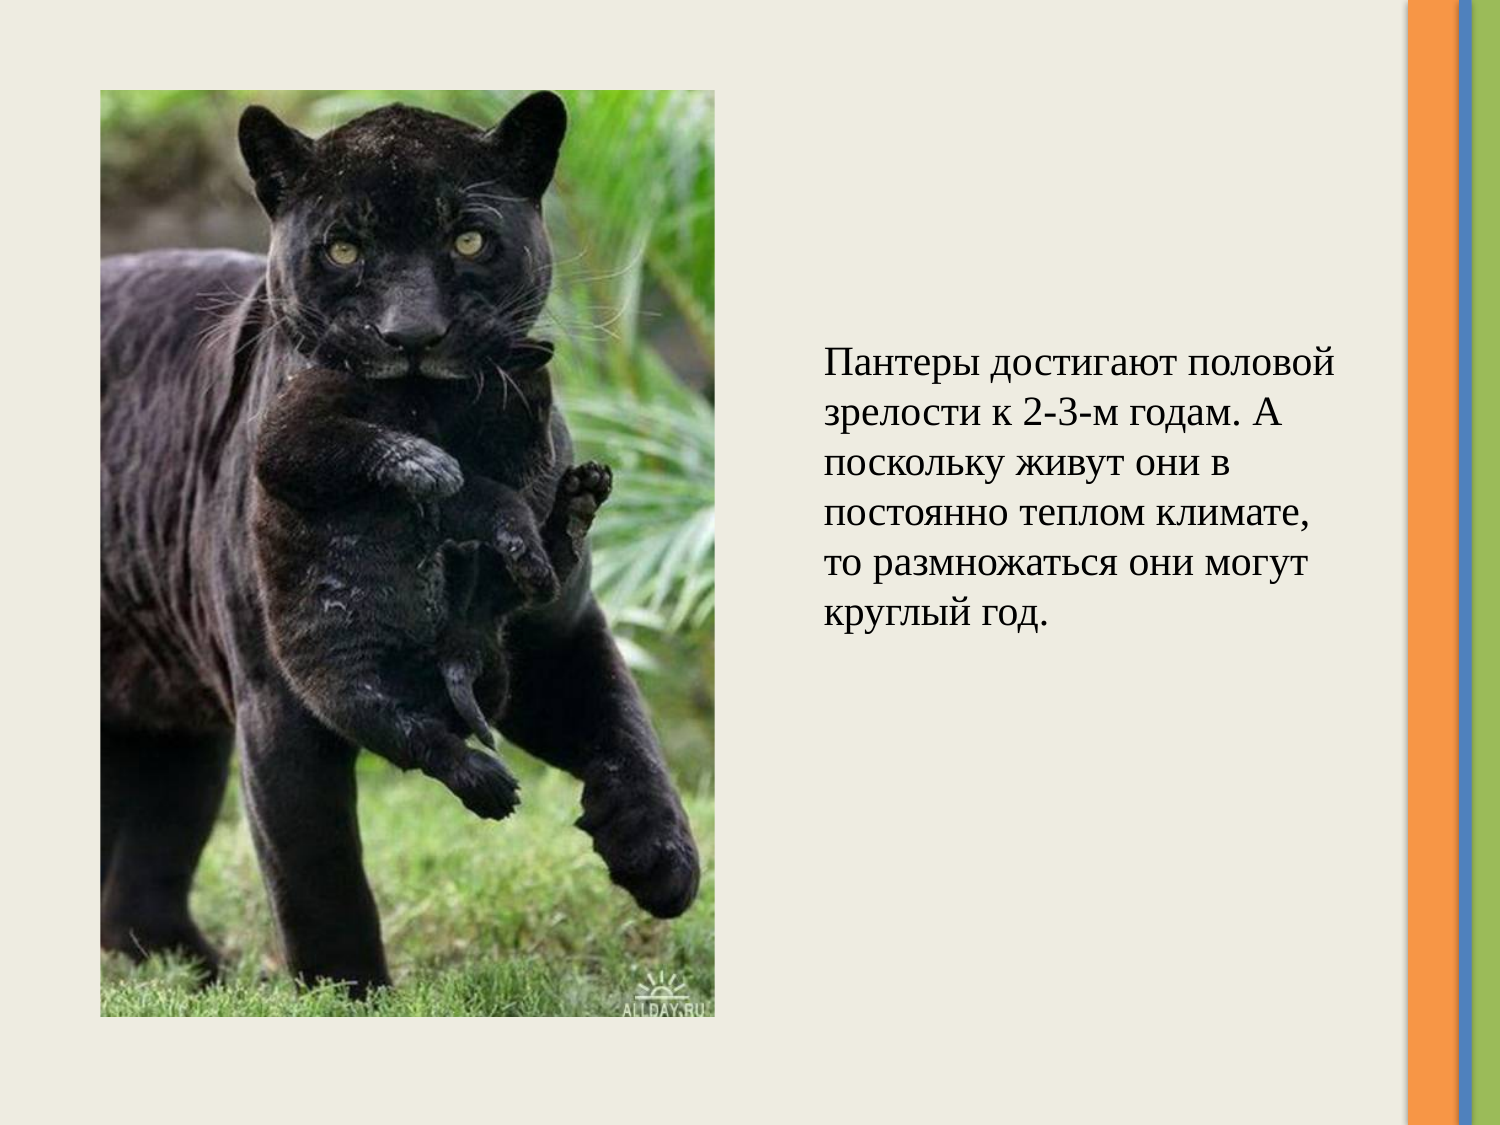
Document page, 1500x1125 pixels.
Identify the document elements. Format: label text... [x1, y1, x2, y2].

text_box Пантеры достигают половой зрелости к 2-3-м годам. А поскольку живут они в постоянно теплом климате, то размножаться они могут круглый год. [809, 326, 1353, 642]
picture [100, 89, 715, 1018]
